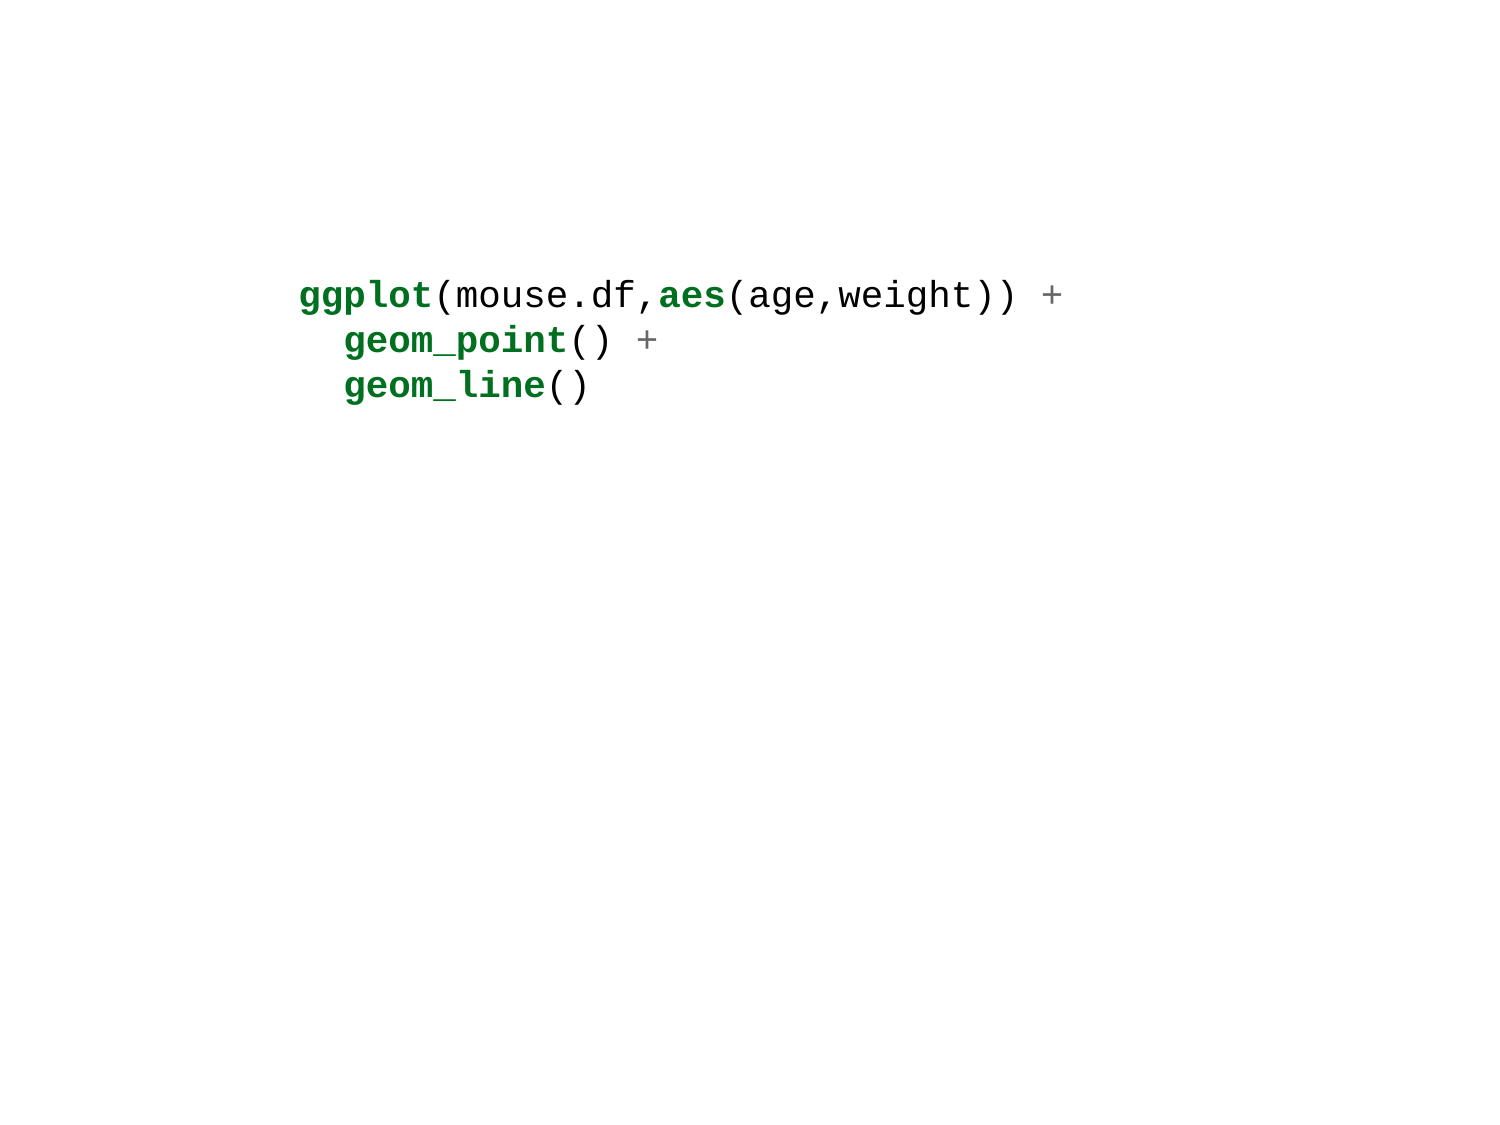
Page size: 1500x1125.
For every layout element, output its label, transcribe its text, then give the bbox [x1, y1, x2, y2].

list ggplot(mouse.df,aes(age,weight)) + geom_point() + geom_line() [75, 262, 1425, 1005]
